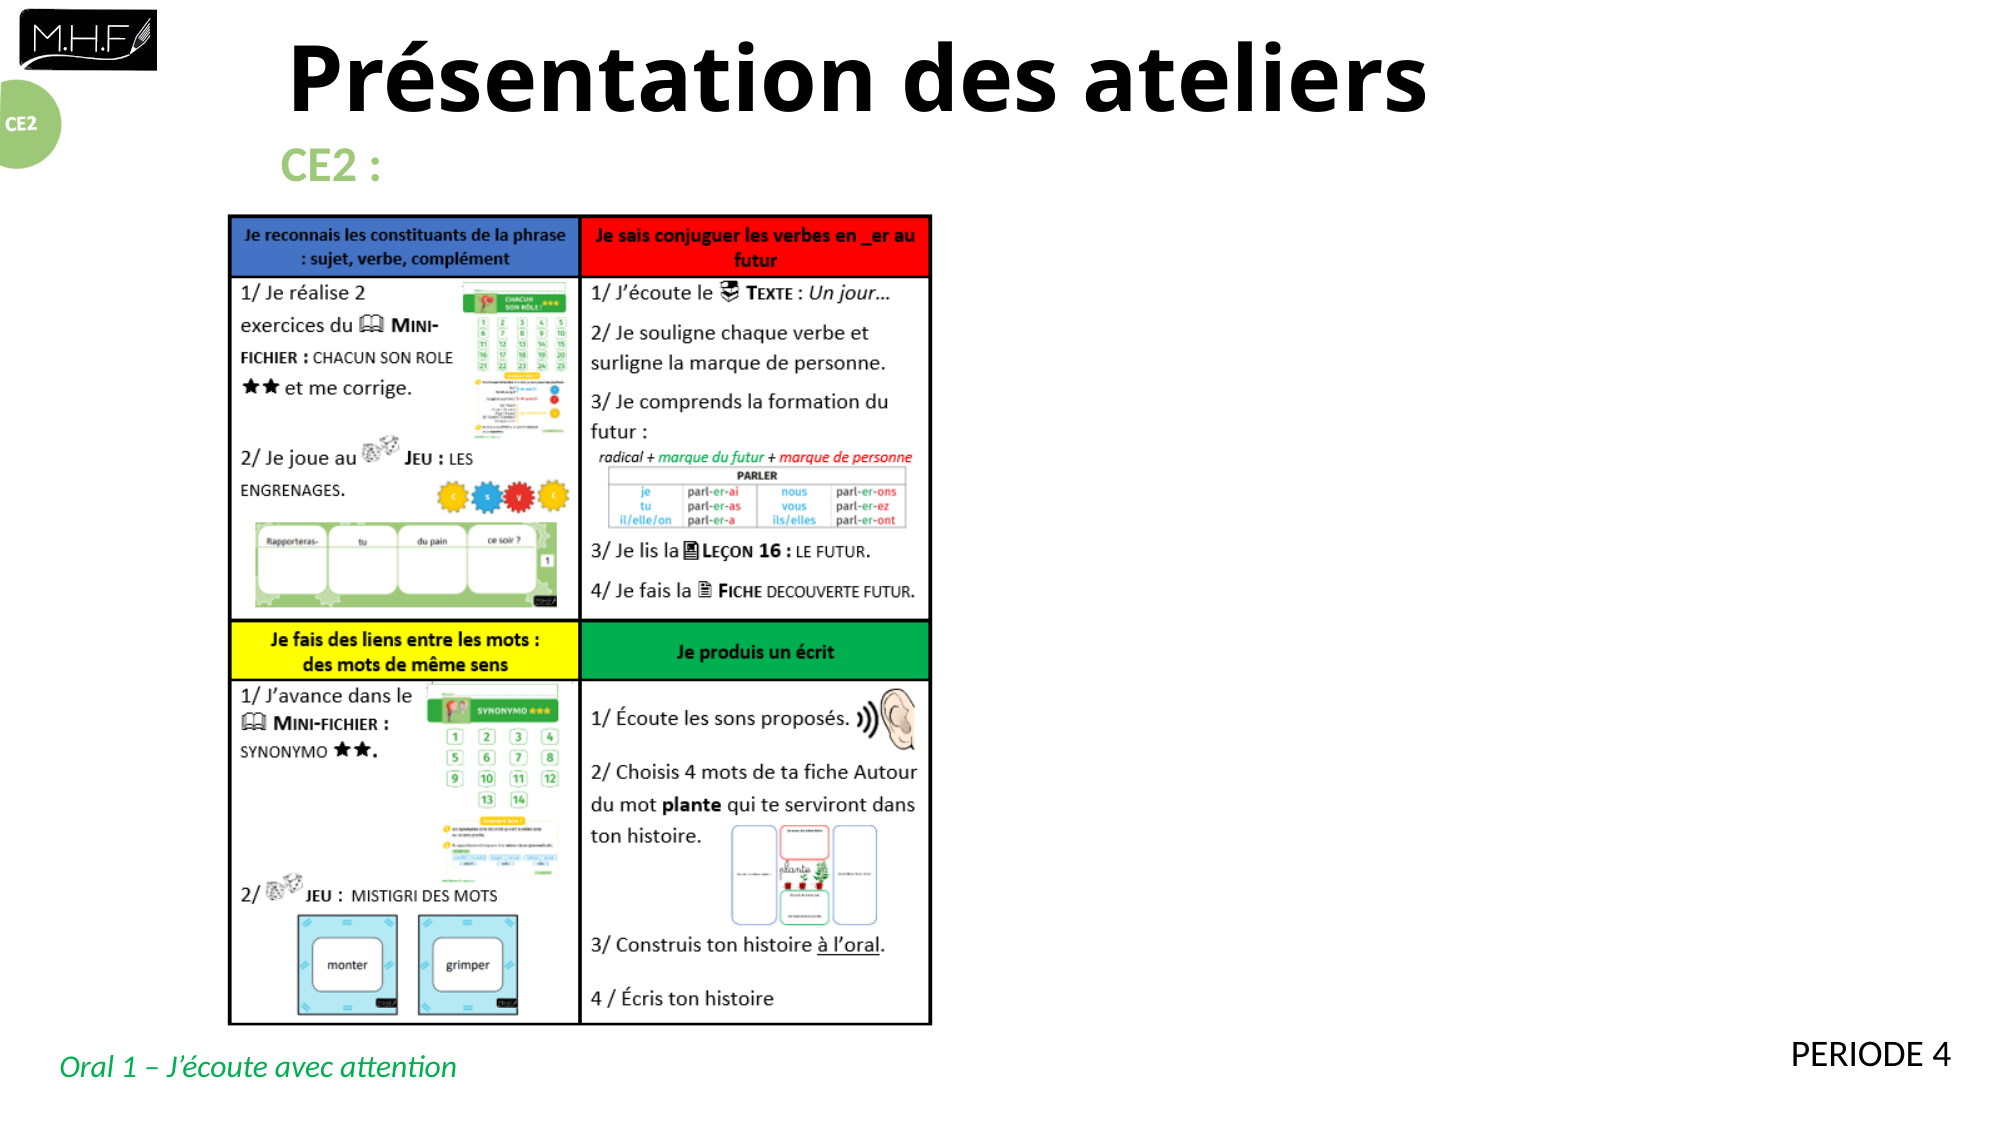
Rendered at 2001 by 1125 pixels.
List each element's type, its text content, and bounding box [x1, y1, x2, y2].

picture [218, 207, 941, 1034]
text_box Oral 1 – J’écoute avec attention [44, 1038, 1346, 1092]
picture [0, 7, 157, 207]
text_box CE2 : [266, 119, 1163, 199]
title Présentation des ateliers [271, 7, 1818, 156]
text_box PERIODE 4 [1362, 1021, 1967, 1082]
